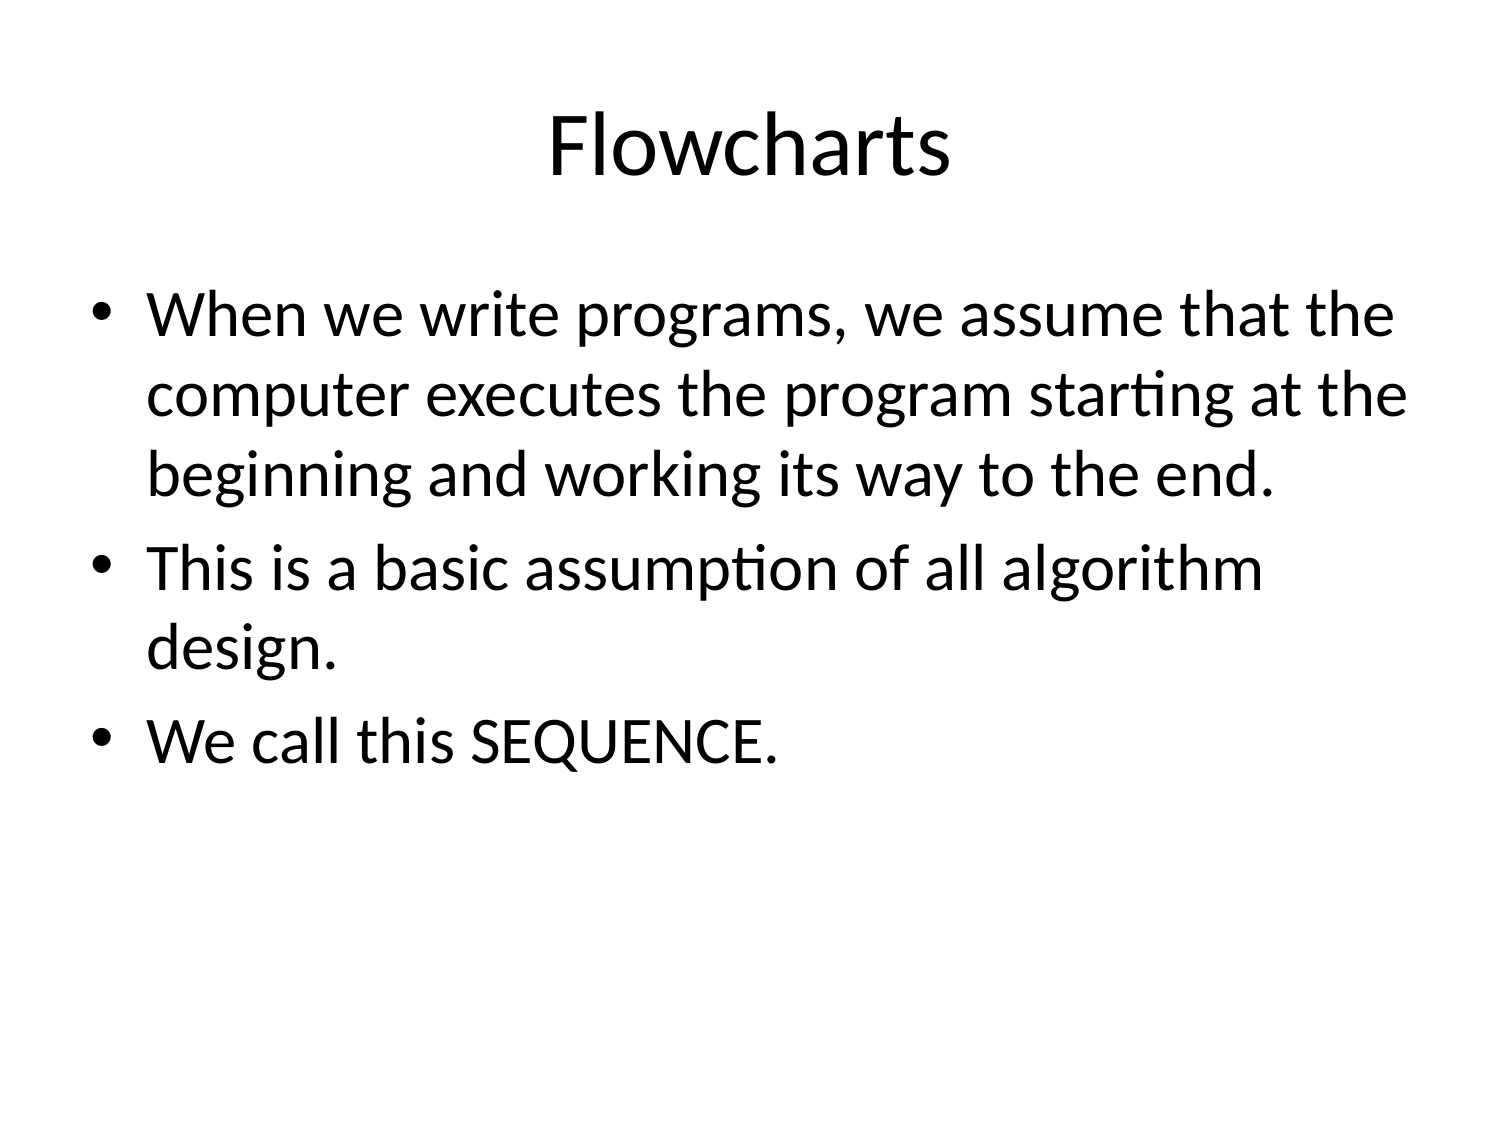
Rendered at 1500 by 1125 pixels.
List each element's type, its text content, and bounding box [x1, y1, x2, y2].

list When we write programs, we assume that the computer executes the program starting at the beginning and working its way to the end. This is a basic assumption of all algorithm design. We call this SEQUENCE. [75, 262, 1425, 1005]
title Flowcharts [75, 45, 1425, 233]
